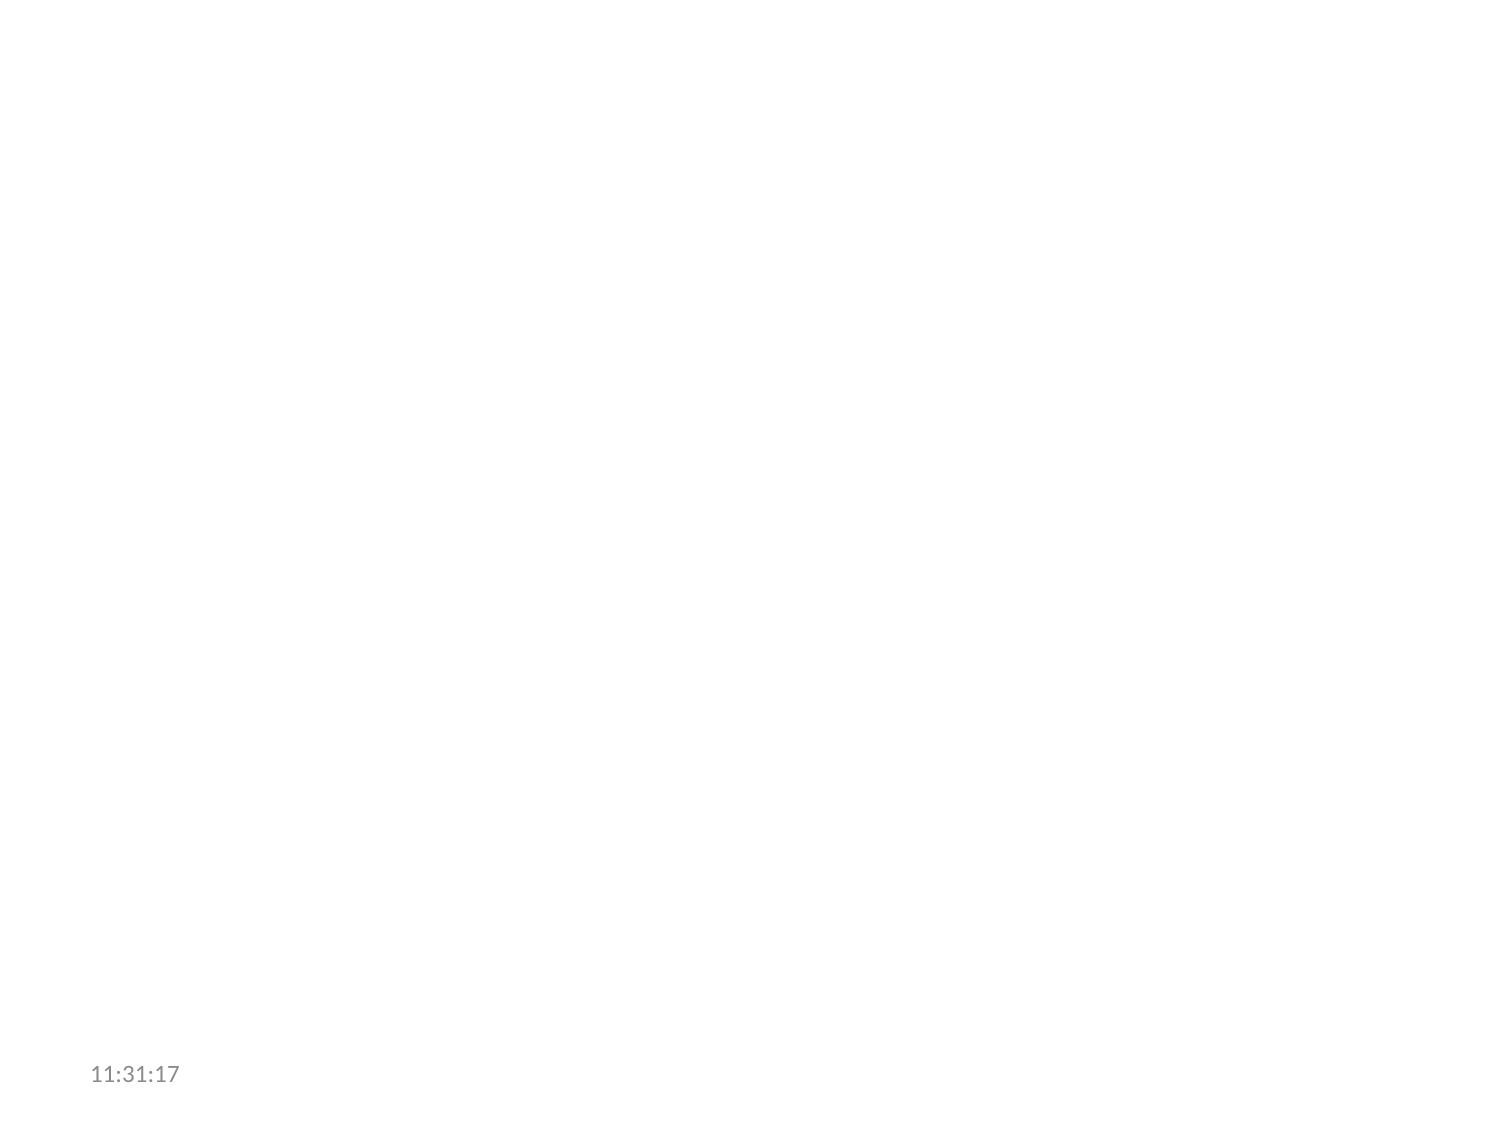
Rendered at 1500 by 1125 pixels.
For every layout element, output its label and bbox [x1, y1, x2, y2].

slide_number [75, 1042, 425, 1103]
